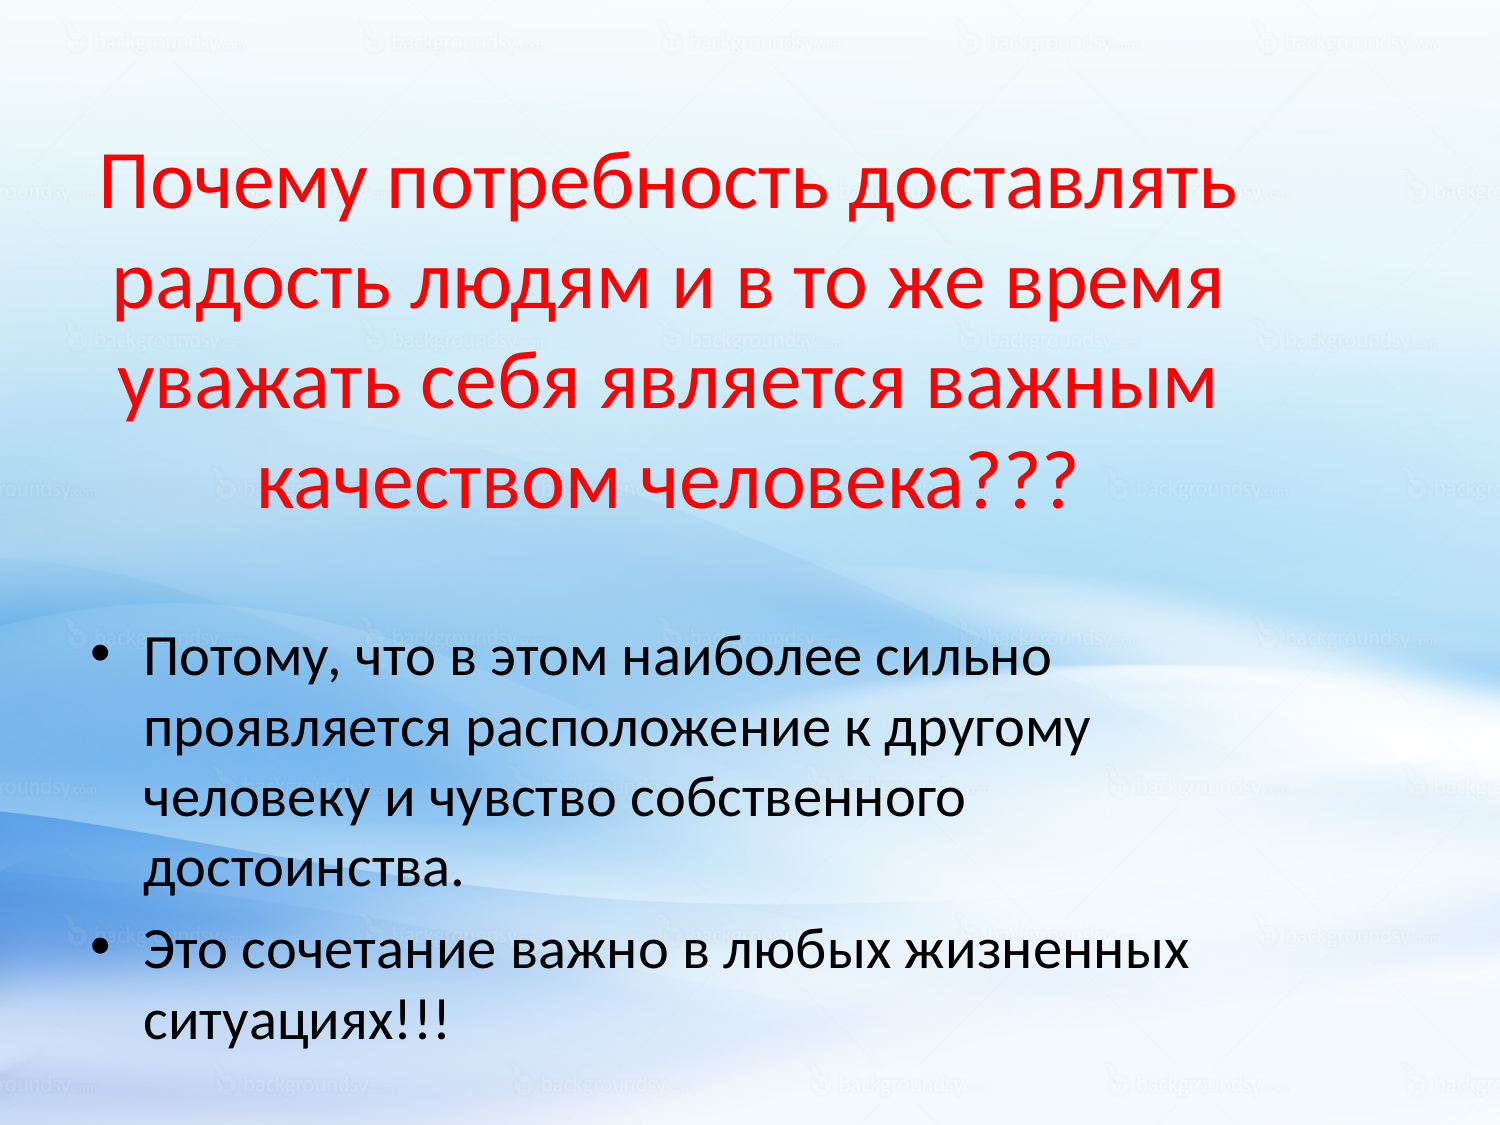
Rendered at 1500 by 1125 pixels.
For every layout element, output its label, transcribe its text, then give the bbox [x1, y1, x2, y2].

title Почему потребность доставлять радость людям и в то же время уважать себя является важным качеством человека??? [75, 52, 1263, 598]
list Потому, что в этом наиболее сильно проявляется расположение к другому человеку и чувство собственного достоинства. Это сочетание важно в любых жизненных ситуациях!!! [75, 609, 1263, 1059]
picture [0, 0, 1500, 1125]
